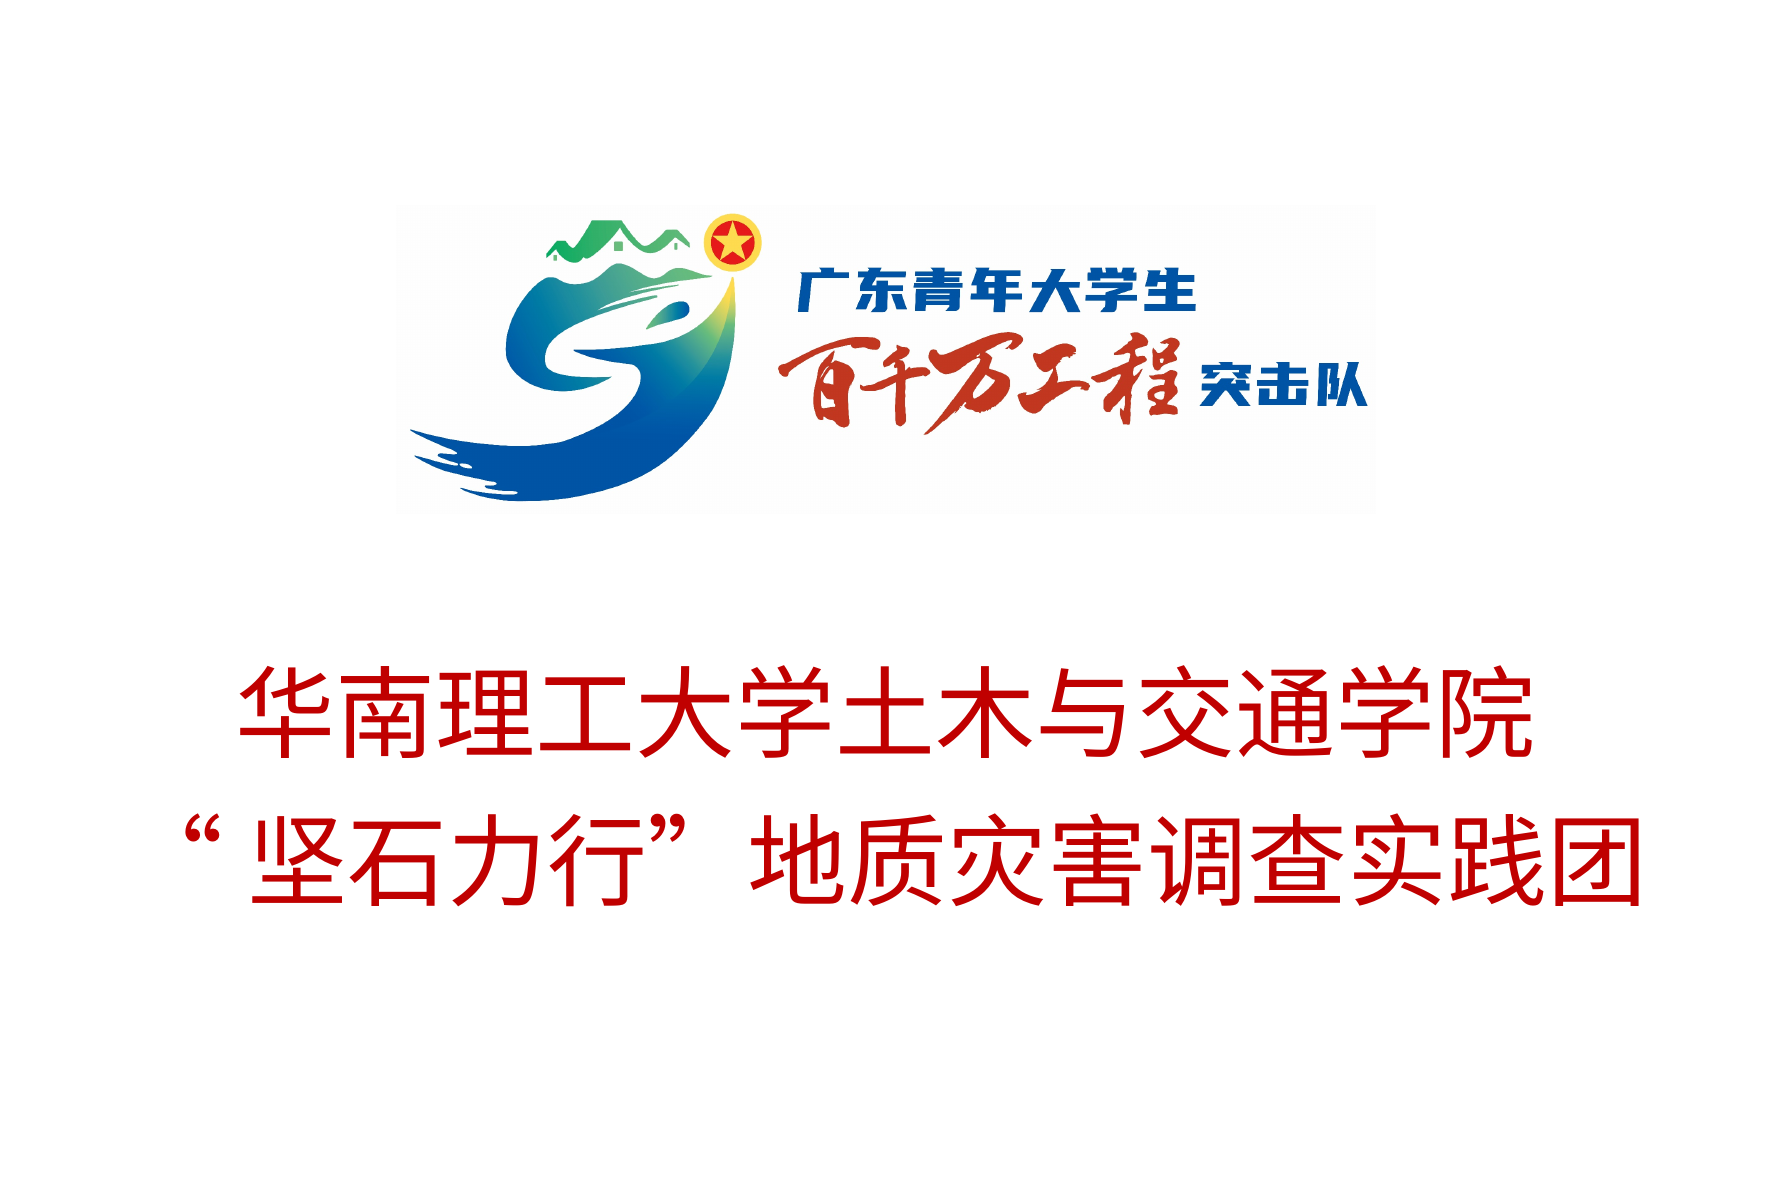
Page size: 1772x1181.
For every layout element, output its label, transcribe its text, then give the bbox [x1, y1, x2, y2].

picture [395, 205, 1376, 514]
text_box 华南理工大学土木与交通学院 “坚石力行”地质灾害调查实践团 [0, 615, 1772, 926]
